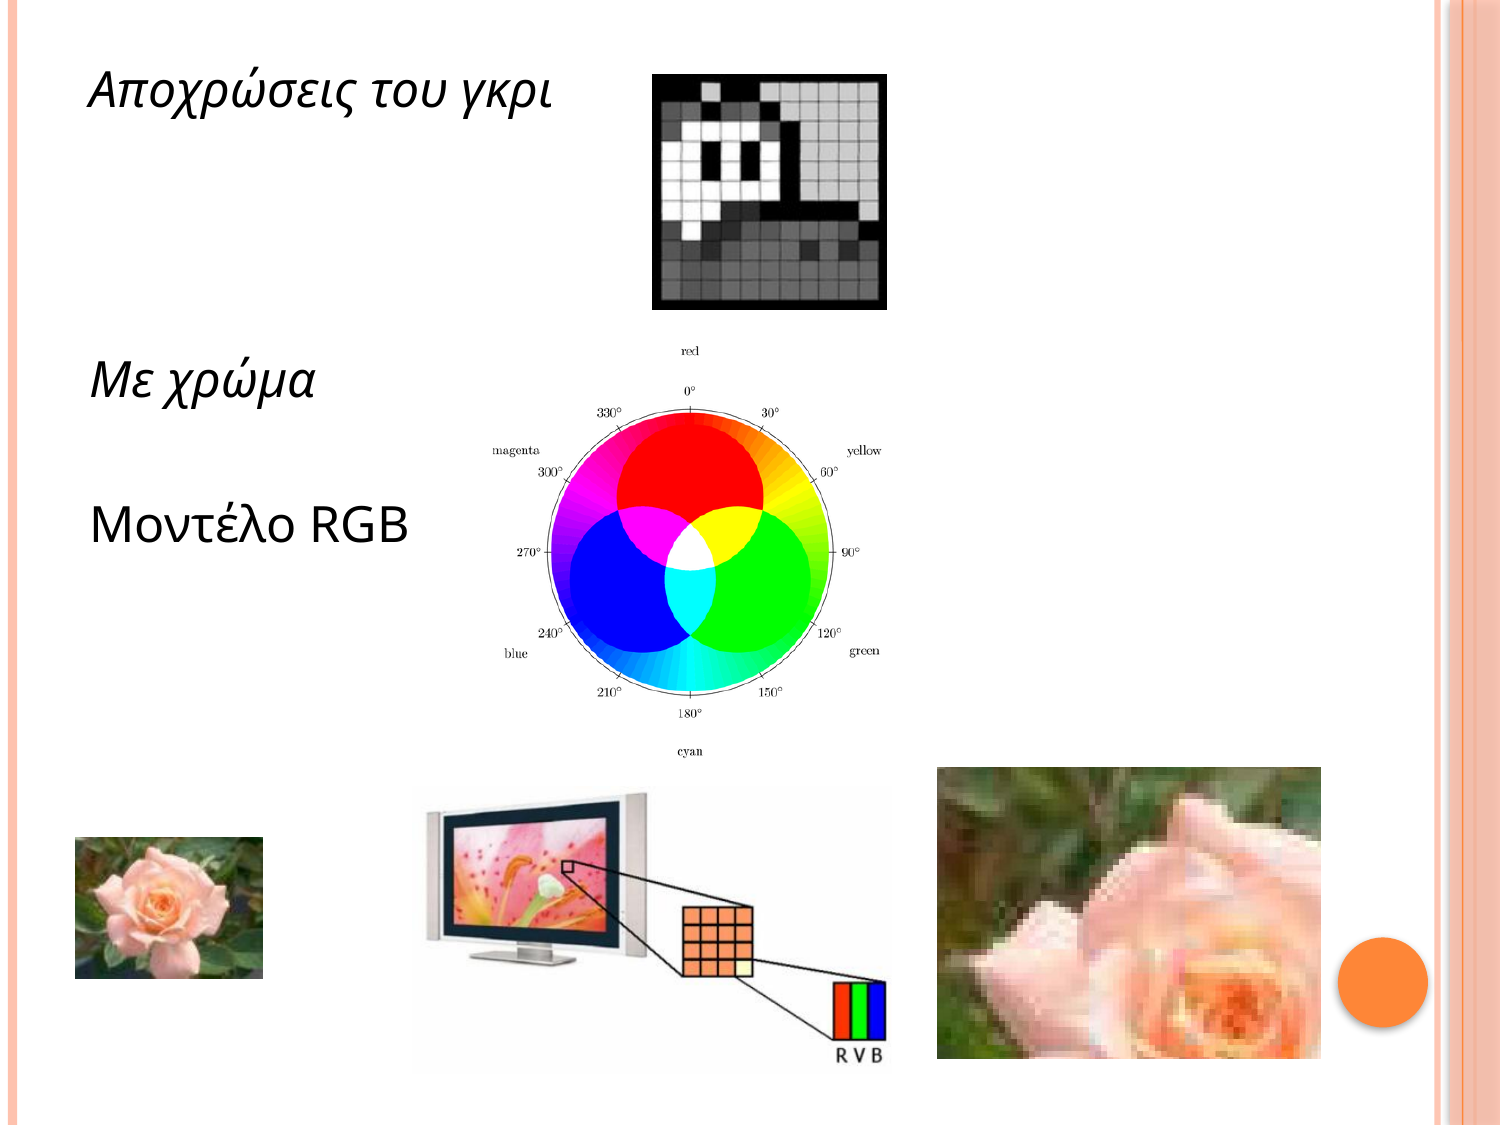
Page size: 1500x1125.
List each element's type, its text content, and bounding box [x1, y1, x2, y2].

picture [936, 766, 1321, 1060]
picture [411, 785, 893, 1075]
picture [74, 836, 263, 979]
picture [651, 74, 888, 310]
list Αποχρώσεις του γκρι Με χρώμα Μοντέλο RGB [75, 50, 1300, 1062]
picture [481, 335, 893, 768]
